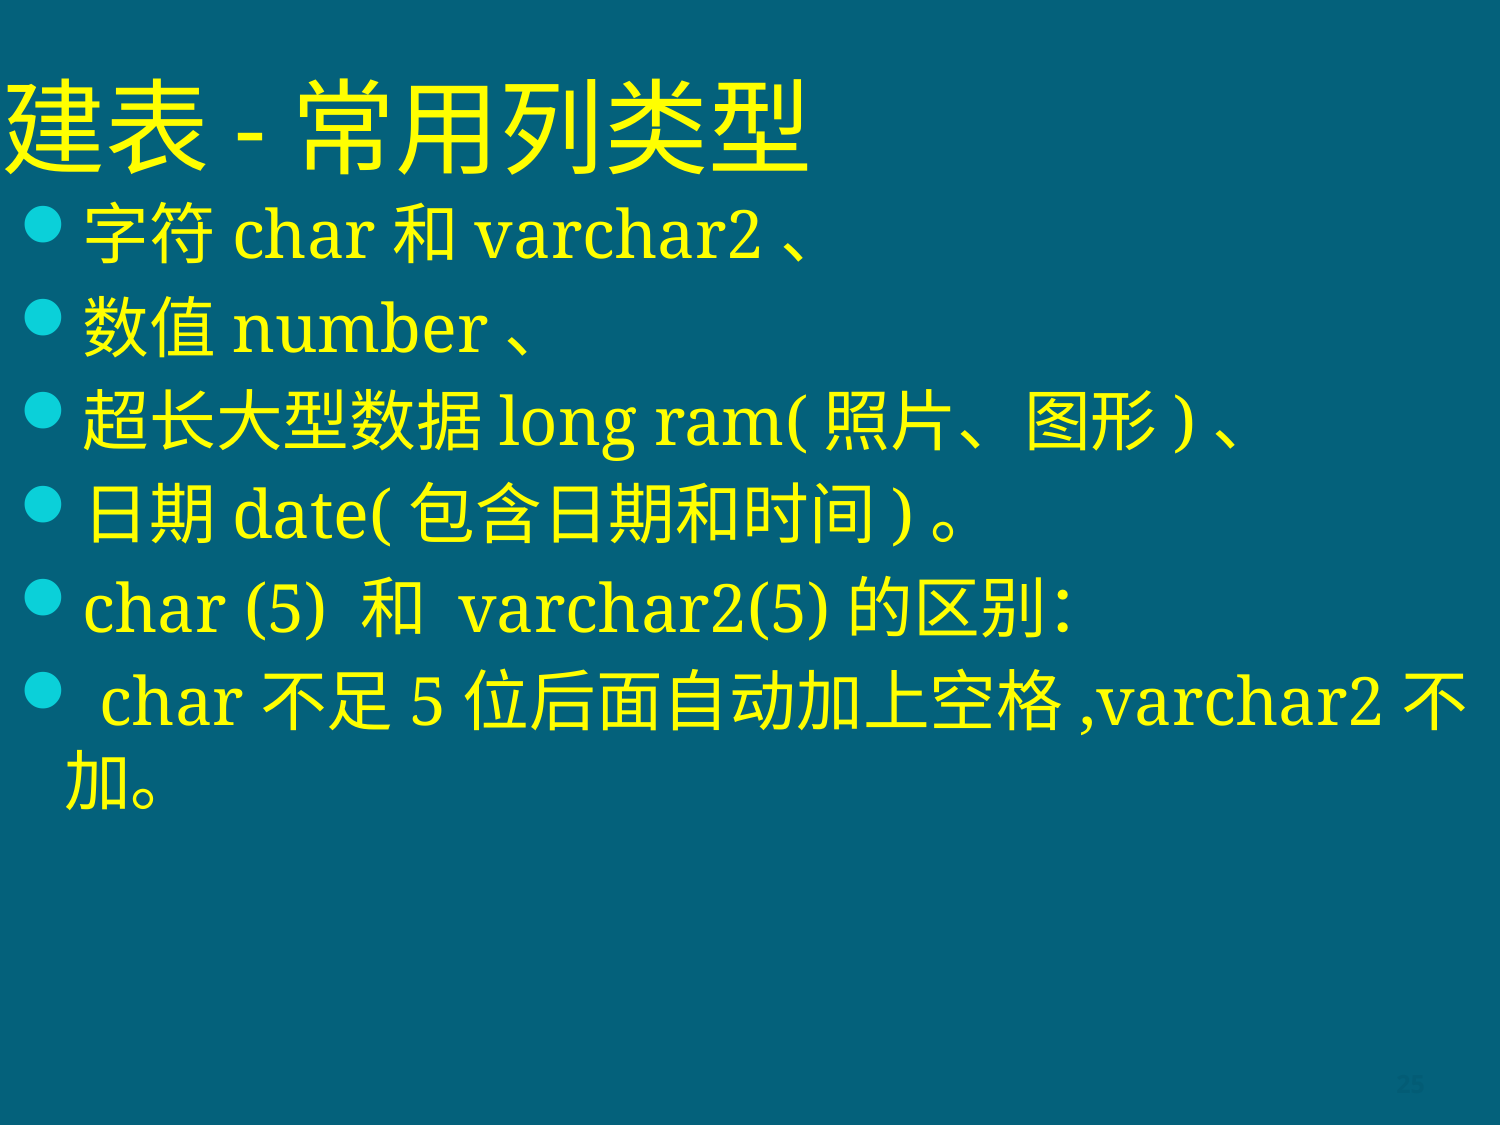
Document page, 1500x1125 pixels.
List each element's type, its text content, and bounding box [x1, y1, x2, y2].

title 建表-常用列类型 [0, 0, 1500, 188]
list 字符char和varchar2、 数值number、 超长大型数据long ram(照片、图形)、 日期date(包含日期和时间)。 char (5) 和 varchar2(5)的区别： char不足5位后面自动加上空格,varchar2不加。 [4, 184, 1500, 1125]
